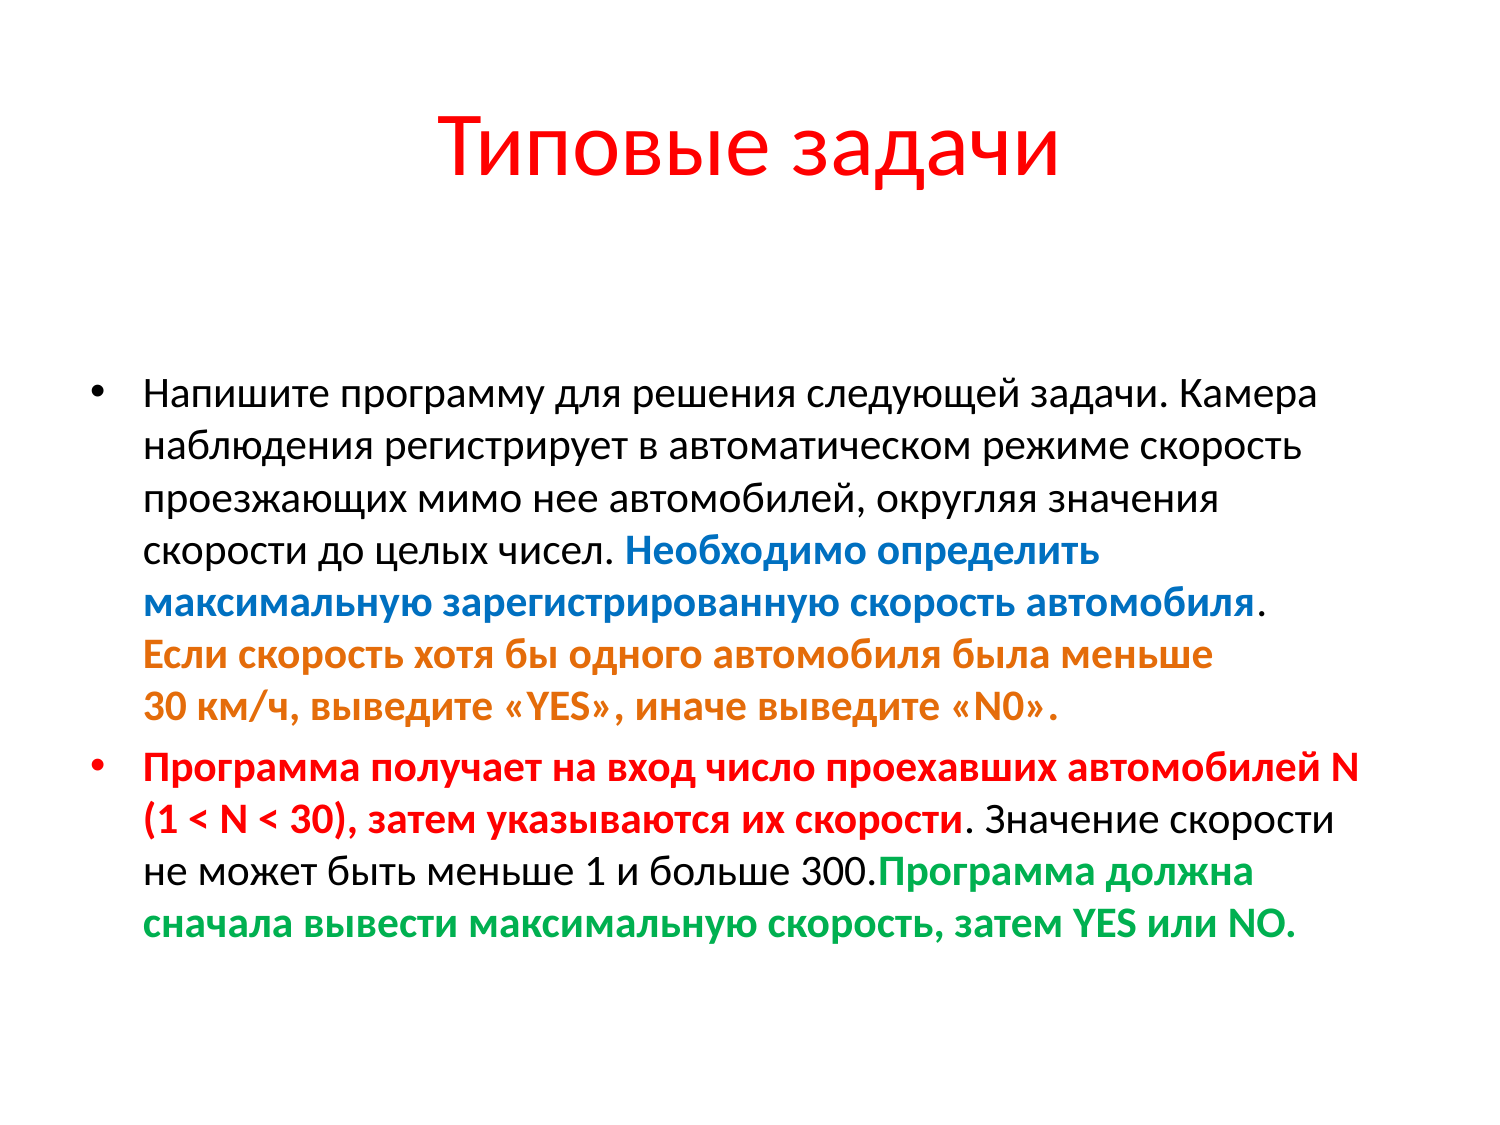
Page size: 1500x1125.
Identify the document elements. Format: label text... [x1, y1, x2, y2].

title Типовые задачи [75, 45, 1425, 233]
list Напишите программу для решения следующей задачи. Камера наблюдения регистрирует в автоматическом режиме скорость проезжающих мимо нее автомобилей, округляя значения скорости до целых чисел. Необходимо определить максимальную зарегистрированную скорость автомобиля. Если скорость хотя бы одного автомобиля была меньше 30 км/ч, выведите «YES», иначе выведите «N0». Программа получает на вход число проехавших автомобилей N (1 < N < 30), затем указываются их скорости. Значение скорости не может быть меньше 1 и больше 300.Программа должна сначала вывести максимальную скорость, затем YES или NO. [75, 356, 1376, 1005]
